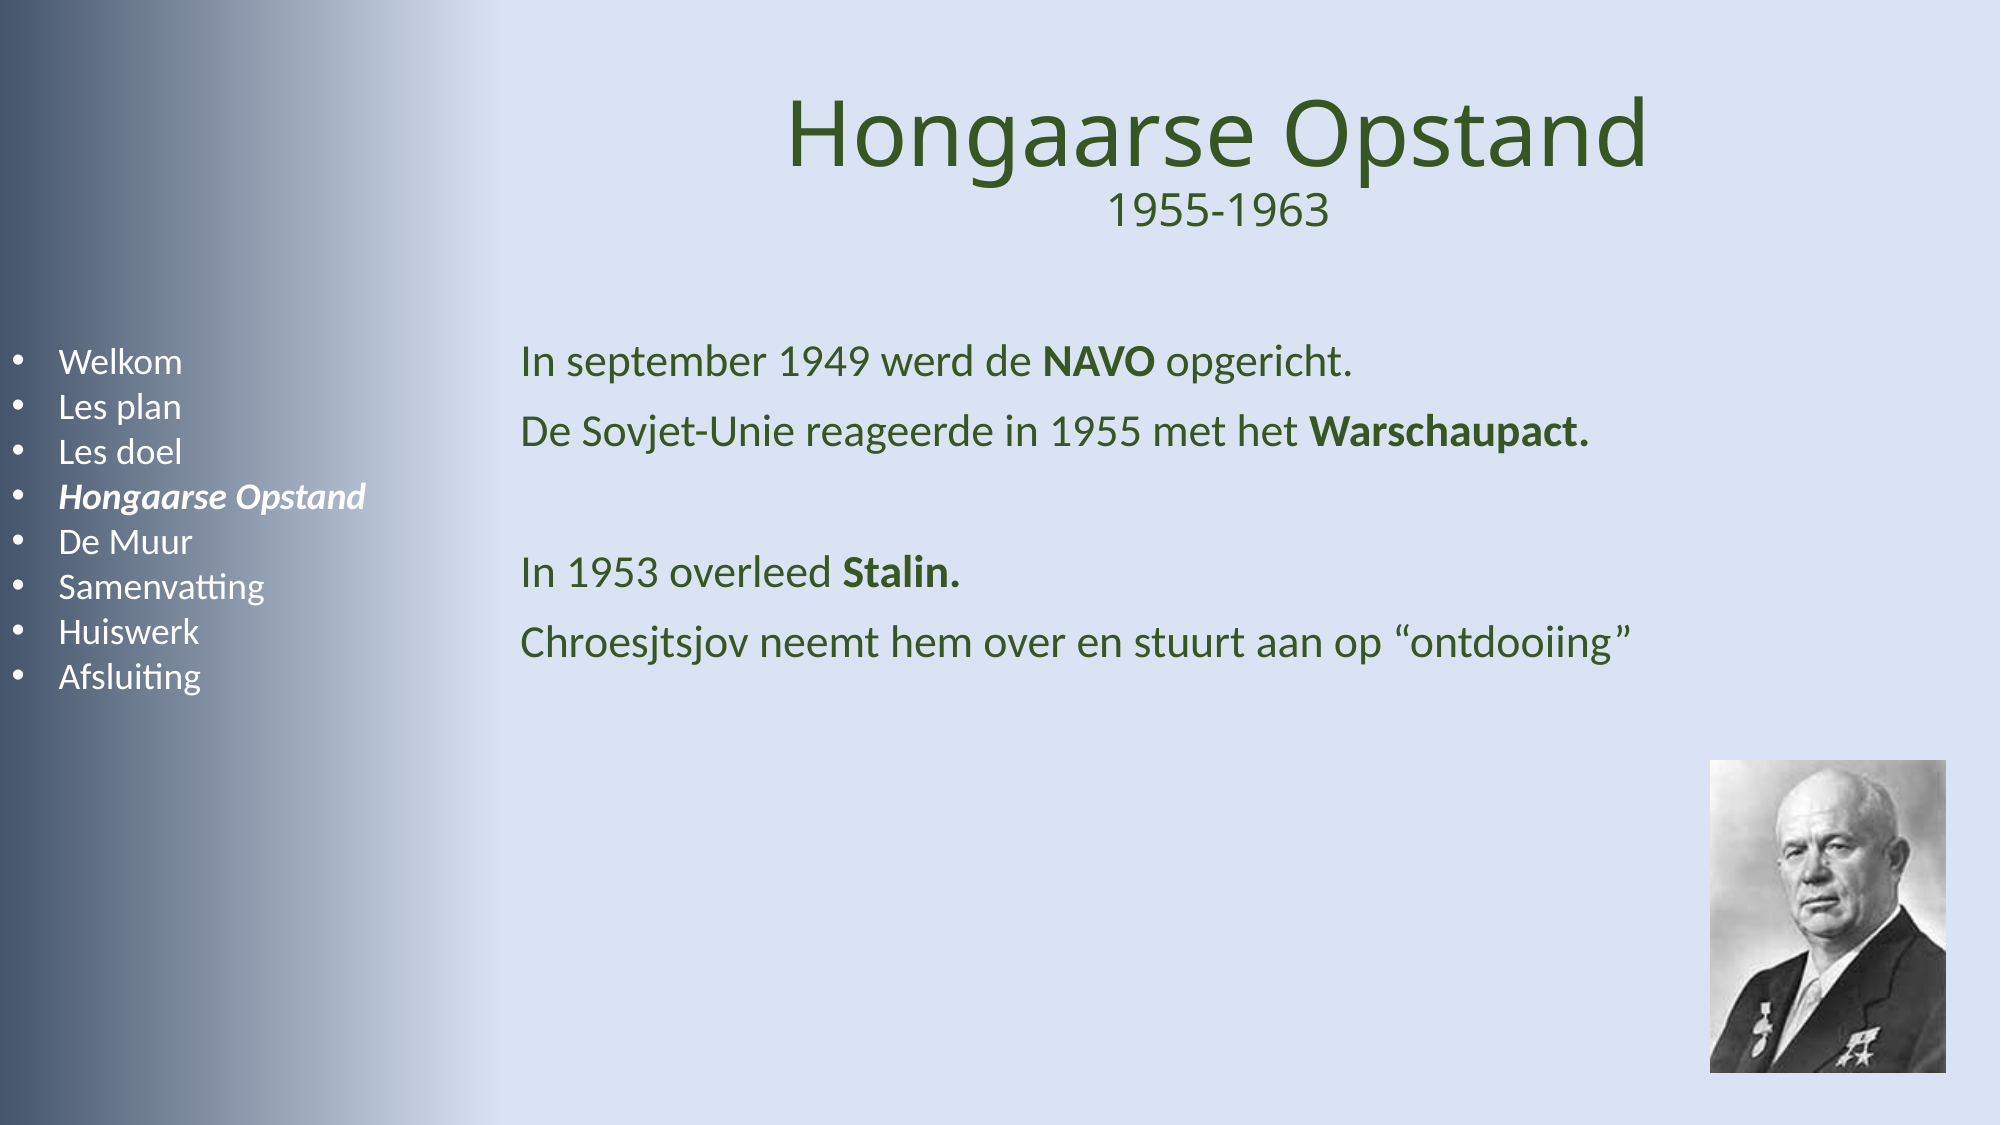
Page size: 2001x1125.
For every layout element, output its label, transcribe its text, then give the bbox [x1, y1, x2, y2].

picture [1710, 760, 1946, 1073]
list In september 1949 werd de NAVO opgericht. De Sovjet-Unie reageerde in 1955 met het Warschaupact. In 1953 overleed Stalin. Chroesjtsjov neemt hem over en stuurt aan op “ontdooiing” [505, 329, 1969, 1095]
text_box Welkom Les plan Les doel Hongaarse Opstand De Muur Samenvatting Huiswerk Afsluiting [0, 329, 382, 705]
title Hongaarse Opstand 1955-1963 [717, 53, 1720, 271]
